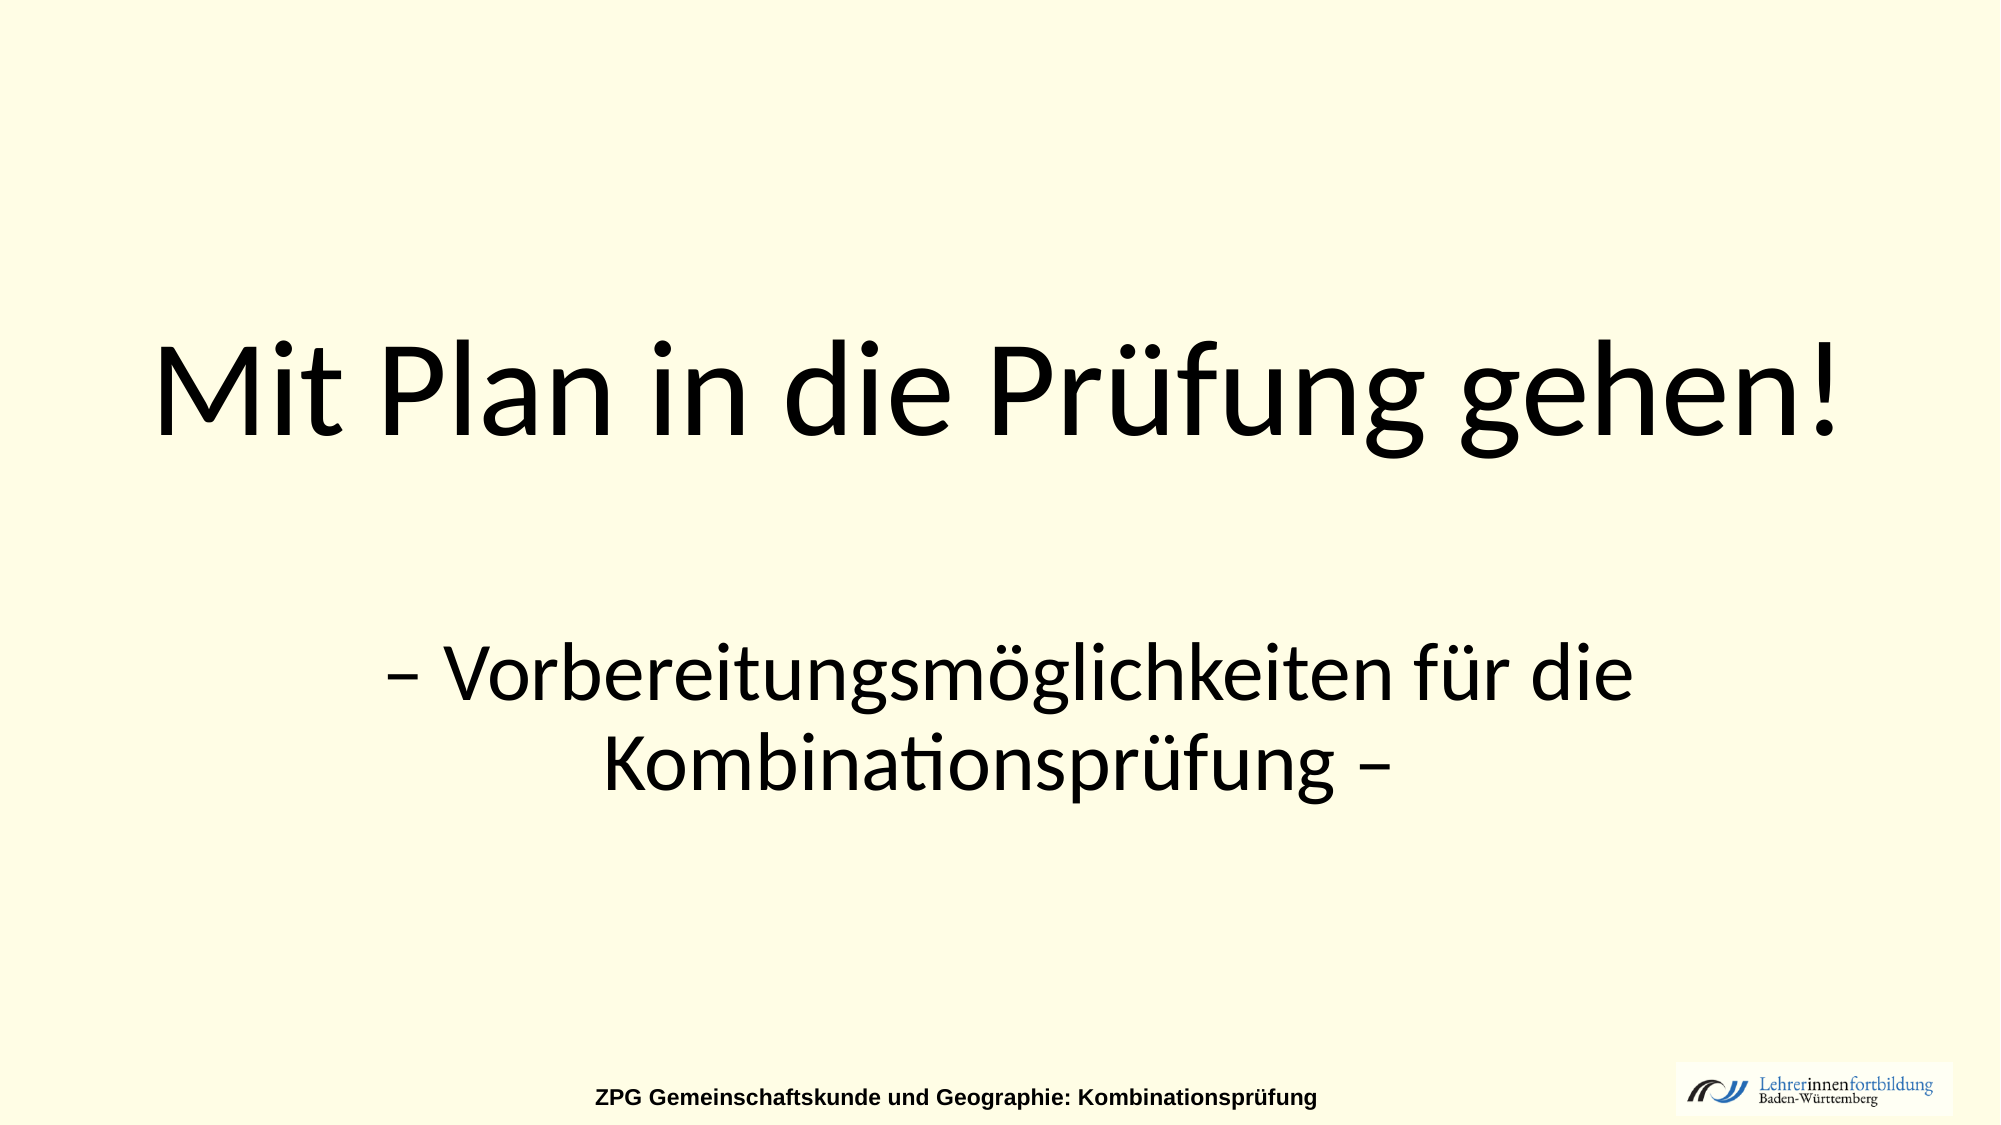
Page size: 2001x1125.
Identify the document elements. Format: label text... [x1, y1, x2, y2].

text_box Mit Plan in die Prüfung gehen! – Vorbereitungsmöglichkeiten für die Kombinationsprüfung – [0, 195, 2000, 930]
picture [1676, 1062, 1953, 1116]
